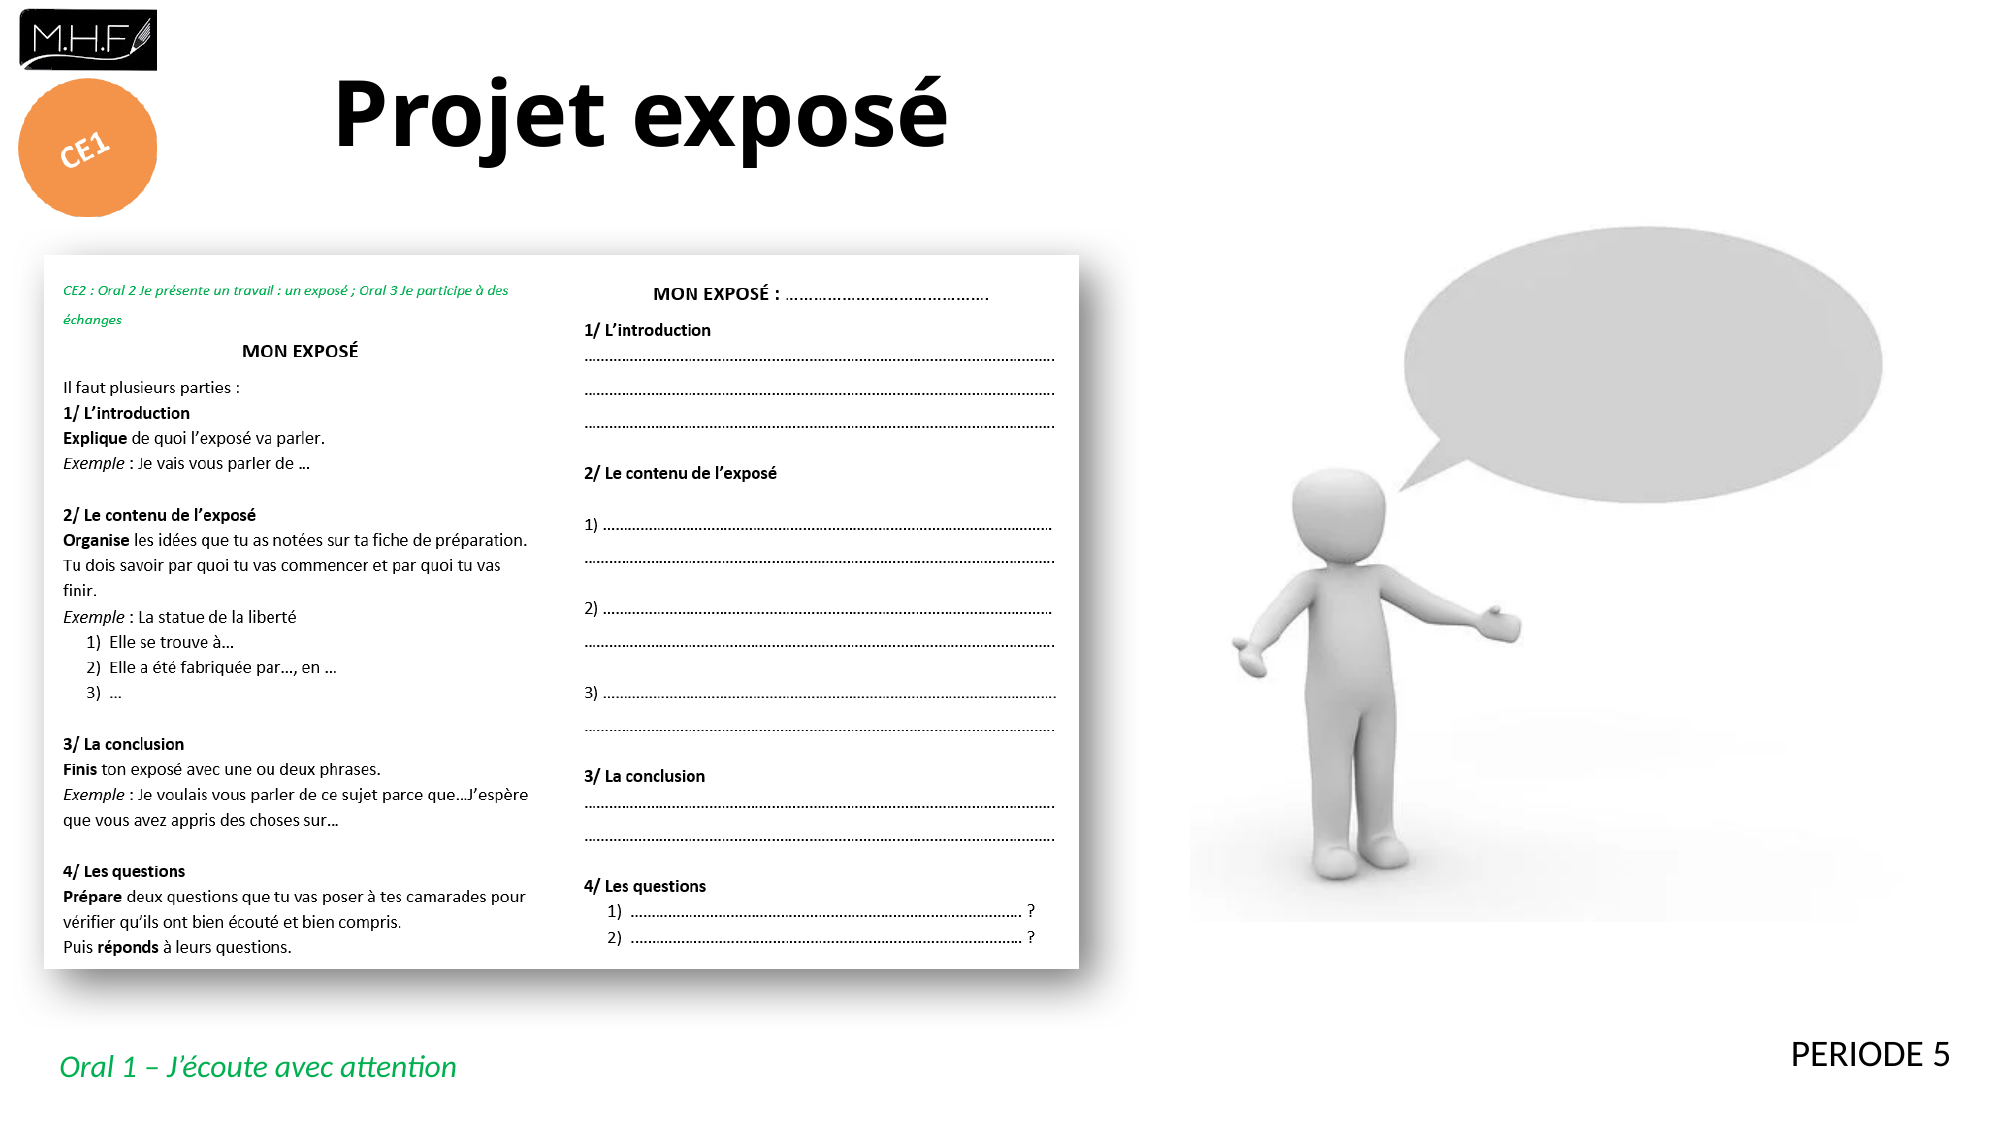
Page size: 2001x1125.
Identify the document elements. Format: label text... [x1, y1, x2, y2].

picture [44, 255, 1079, 969]
title Projet exposé [316, 7, 1863, 226]
picture [18, 78, 157, 218]
picture [16, 7, 157, 74]
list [1190, 207, 1905, 922]
text_box PERIODE 5 [1362, 1021, 1967, 1082]
text_box Oral 1 – J’écoute avec attention [44, 1038, 1346, 1092]
